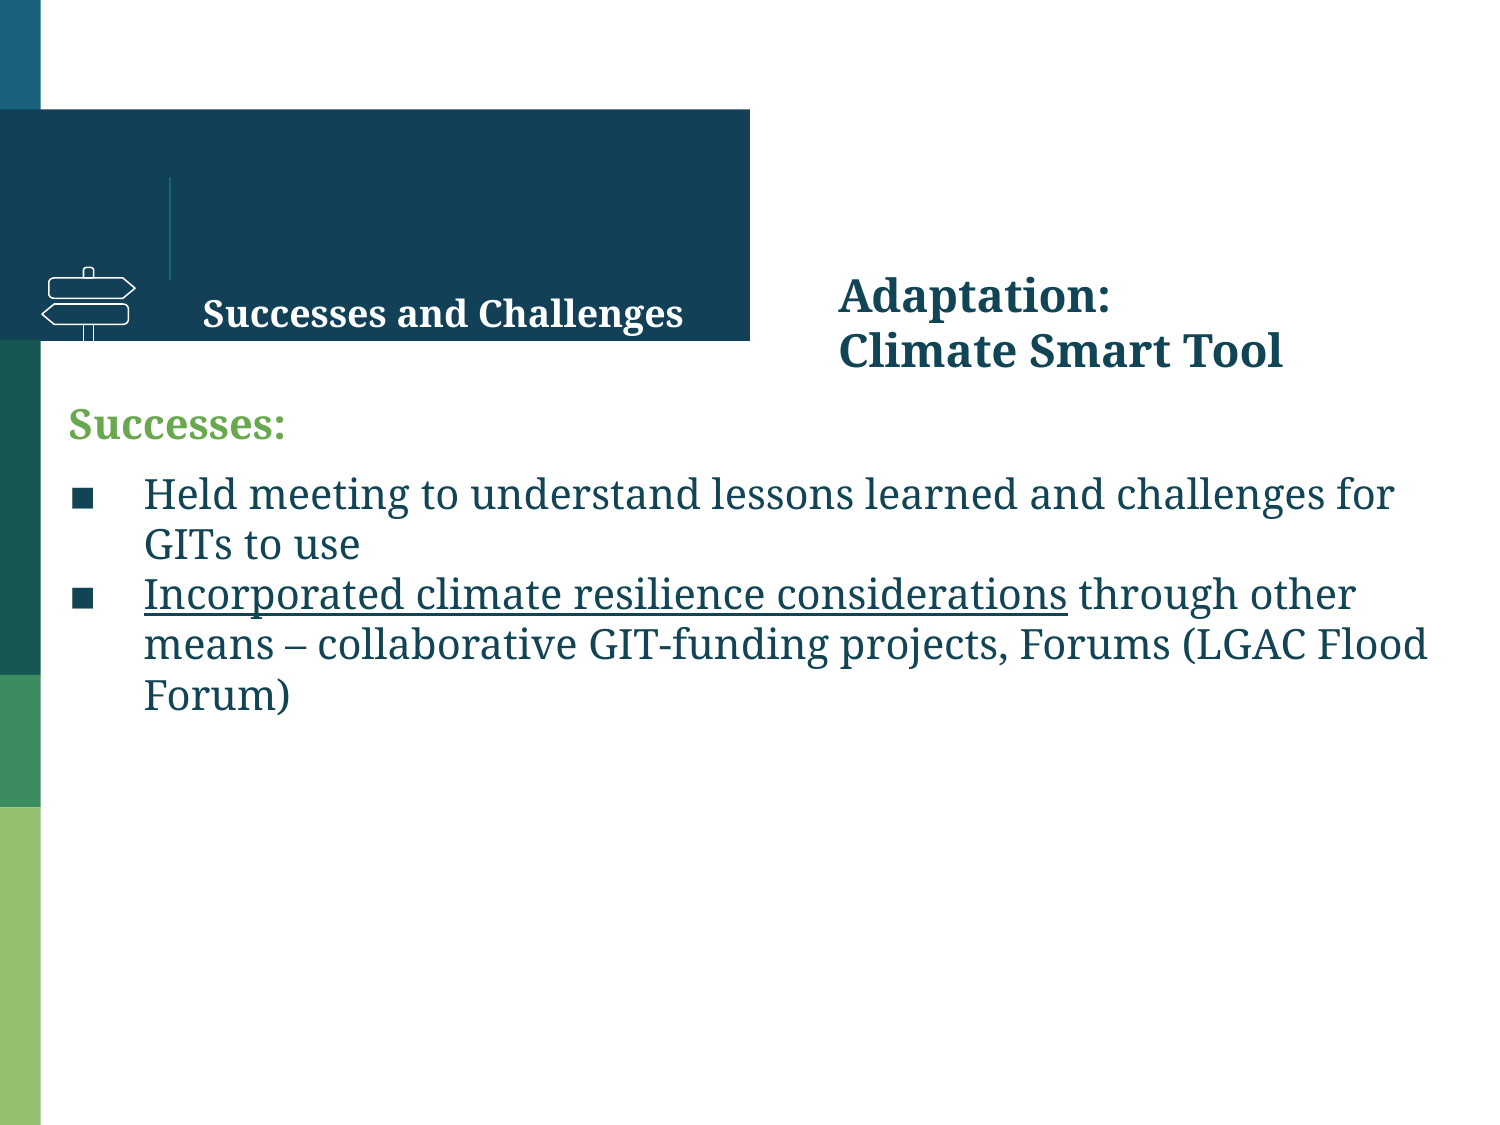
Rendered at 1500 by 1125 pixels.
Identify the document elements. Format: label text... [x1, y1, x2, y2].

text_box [41, 267, 136, 364]
title Successes and Challenges [187, 227, 715, 383]
text_box Adaptation: Climate Smart Tool [823, 251, 1350, 373]
list Successes: Held meeting to understand lessons learned and challenges for GITs to use Incorporated climate resilience considerations through other means – collaborative GIT-funding projects, Forums (LGAC Flood Forum) [53, 383, 1462, 930]
